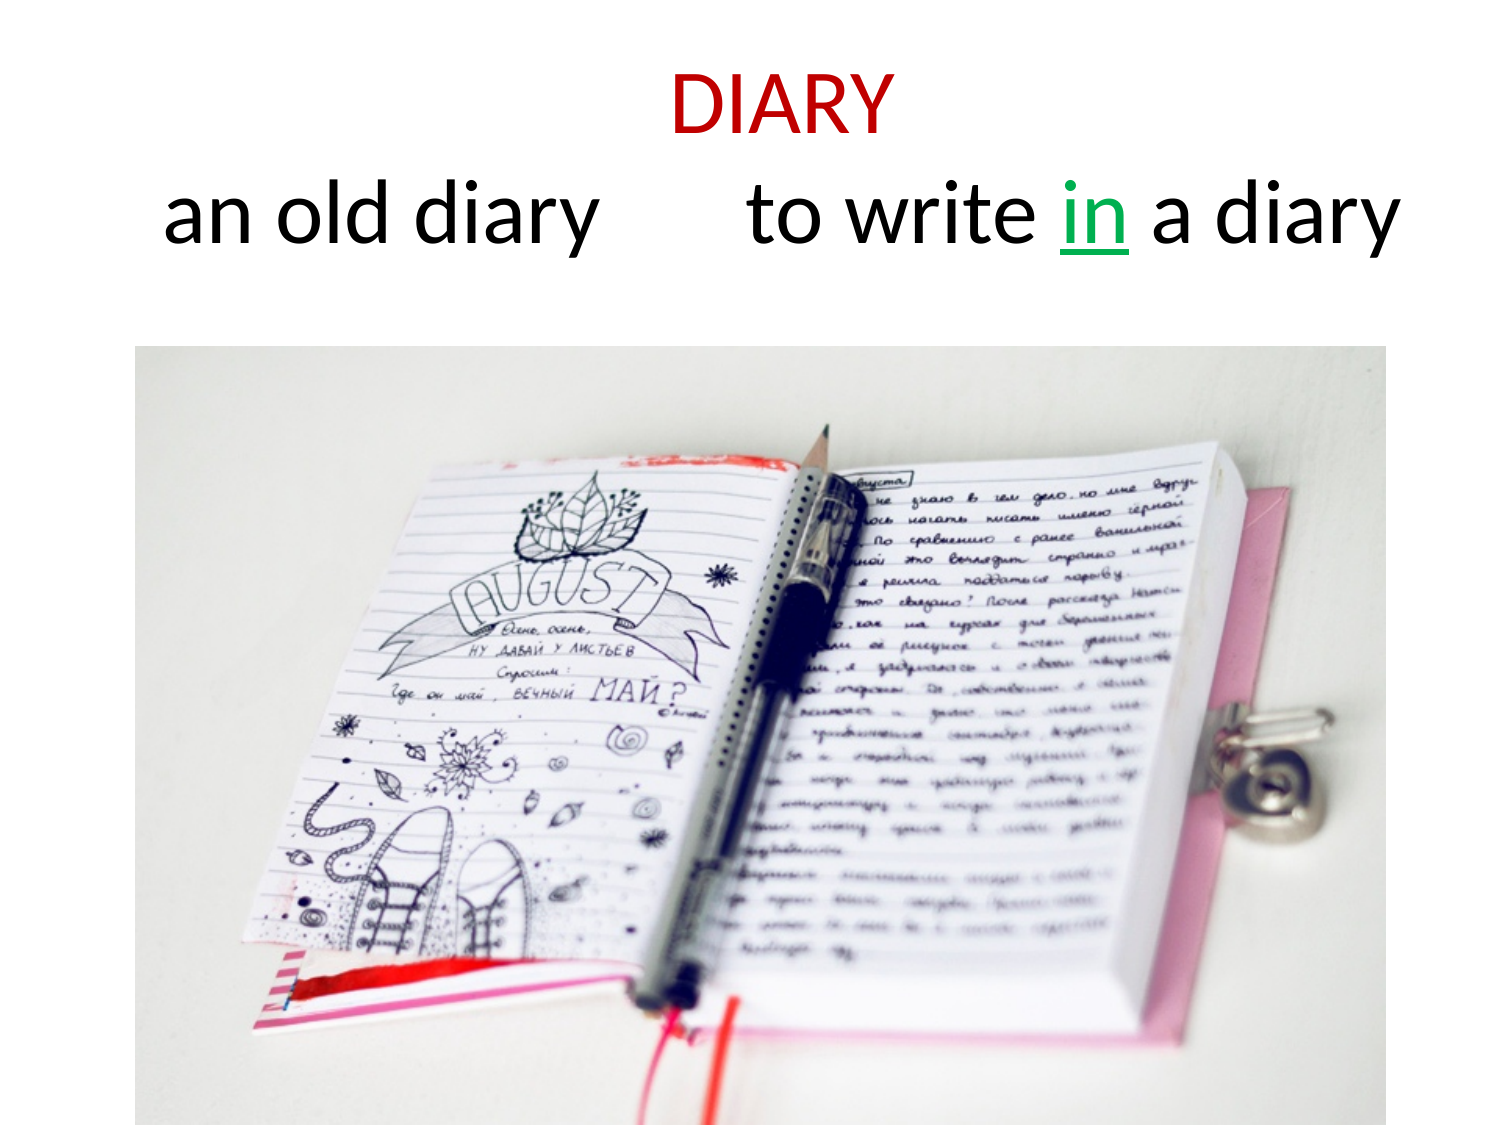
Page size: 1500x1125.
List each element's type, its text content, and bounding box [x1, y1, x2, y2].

title DIARY an old diary to write in a diary [64, 30, 1500, 273]
picture [135, 346, 1386, 1125]
